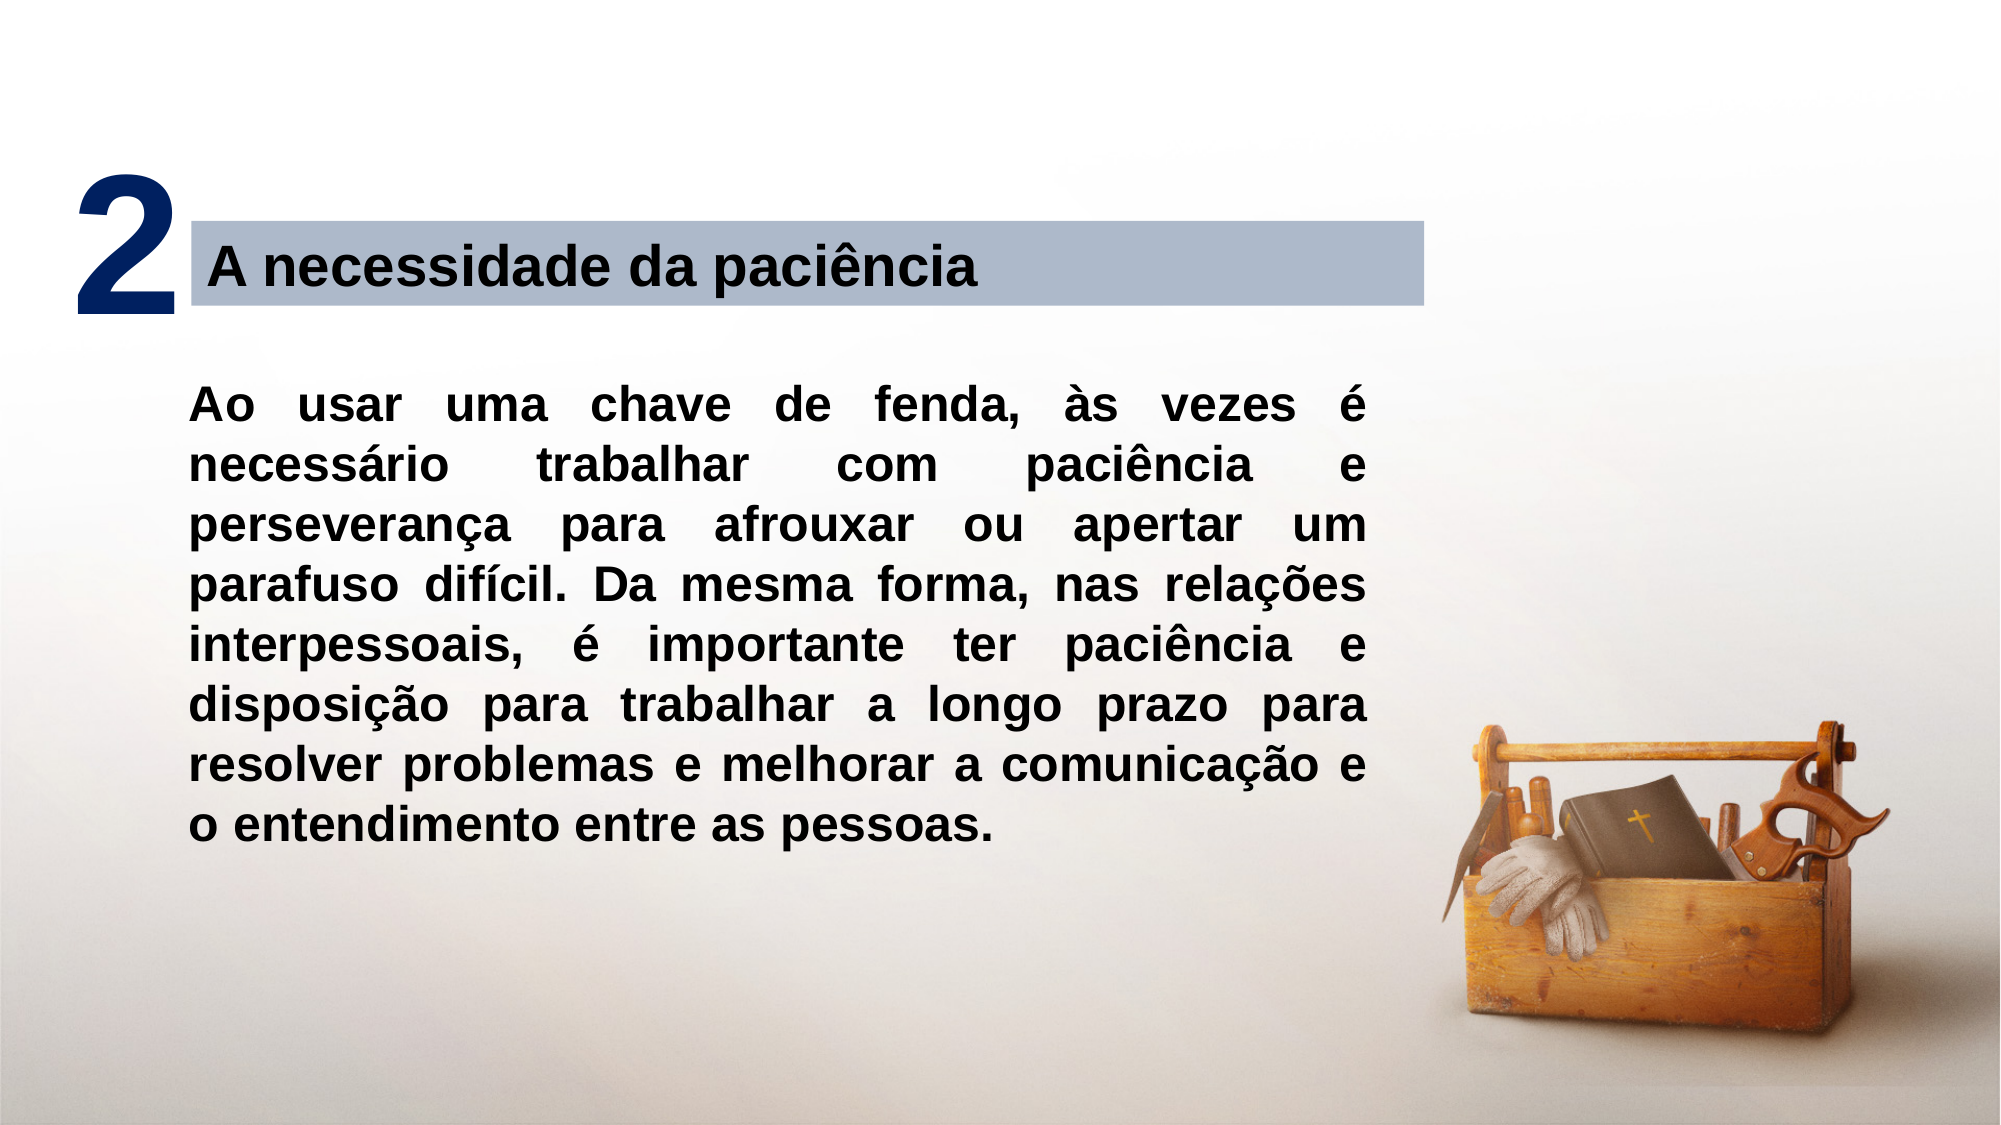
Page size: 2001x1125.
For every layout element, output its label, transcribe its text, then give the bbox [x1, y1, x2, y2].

text_box 2 [56, 107, 150, 362]
text_box A necessidade da paciência [191, 220, 1425, 306]
picture [0, 0, 2001, 1125]
text_box Ao usar uma chave de fenda, às vezes é necessário trabalhar com paciência e perseverança para afrouxar ou apertar um parafuso difícil. Da mesma forma, nas relações interpessoais, é importante ter paciência e disposição para trabalhar a longo prazo para resolver problemas e melhorar a comunicação e o entendimento entre as pessoas. [174, 364, 1383, 860]
